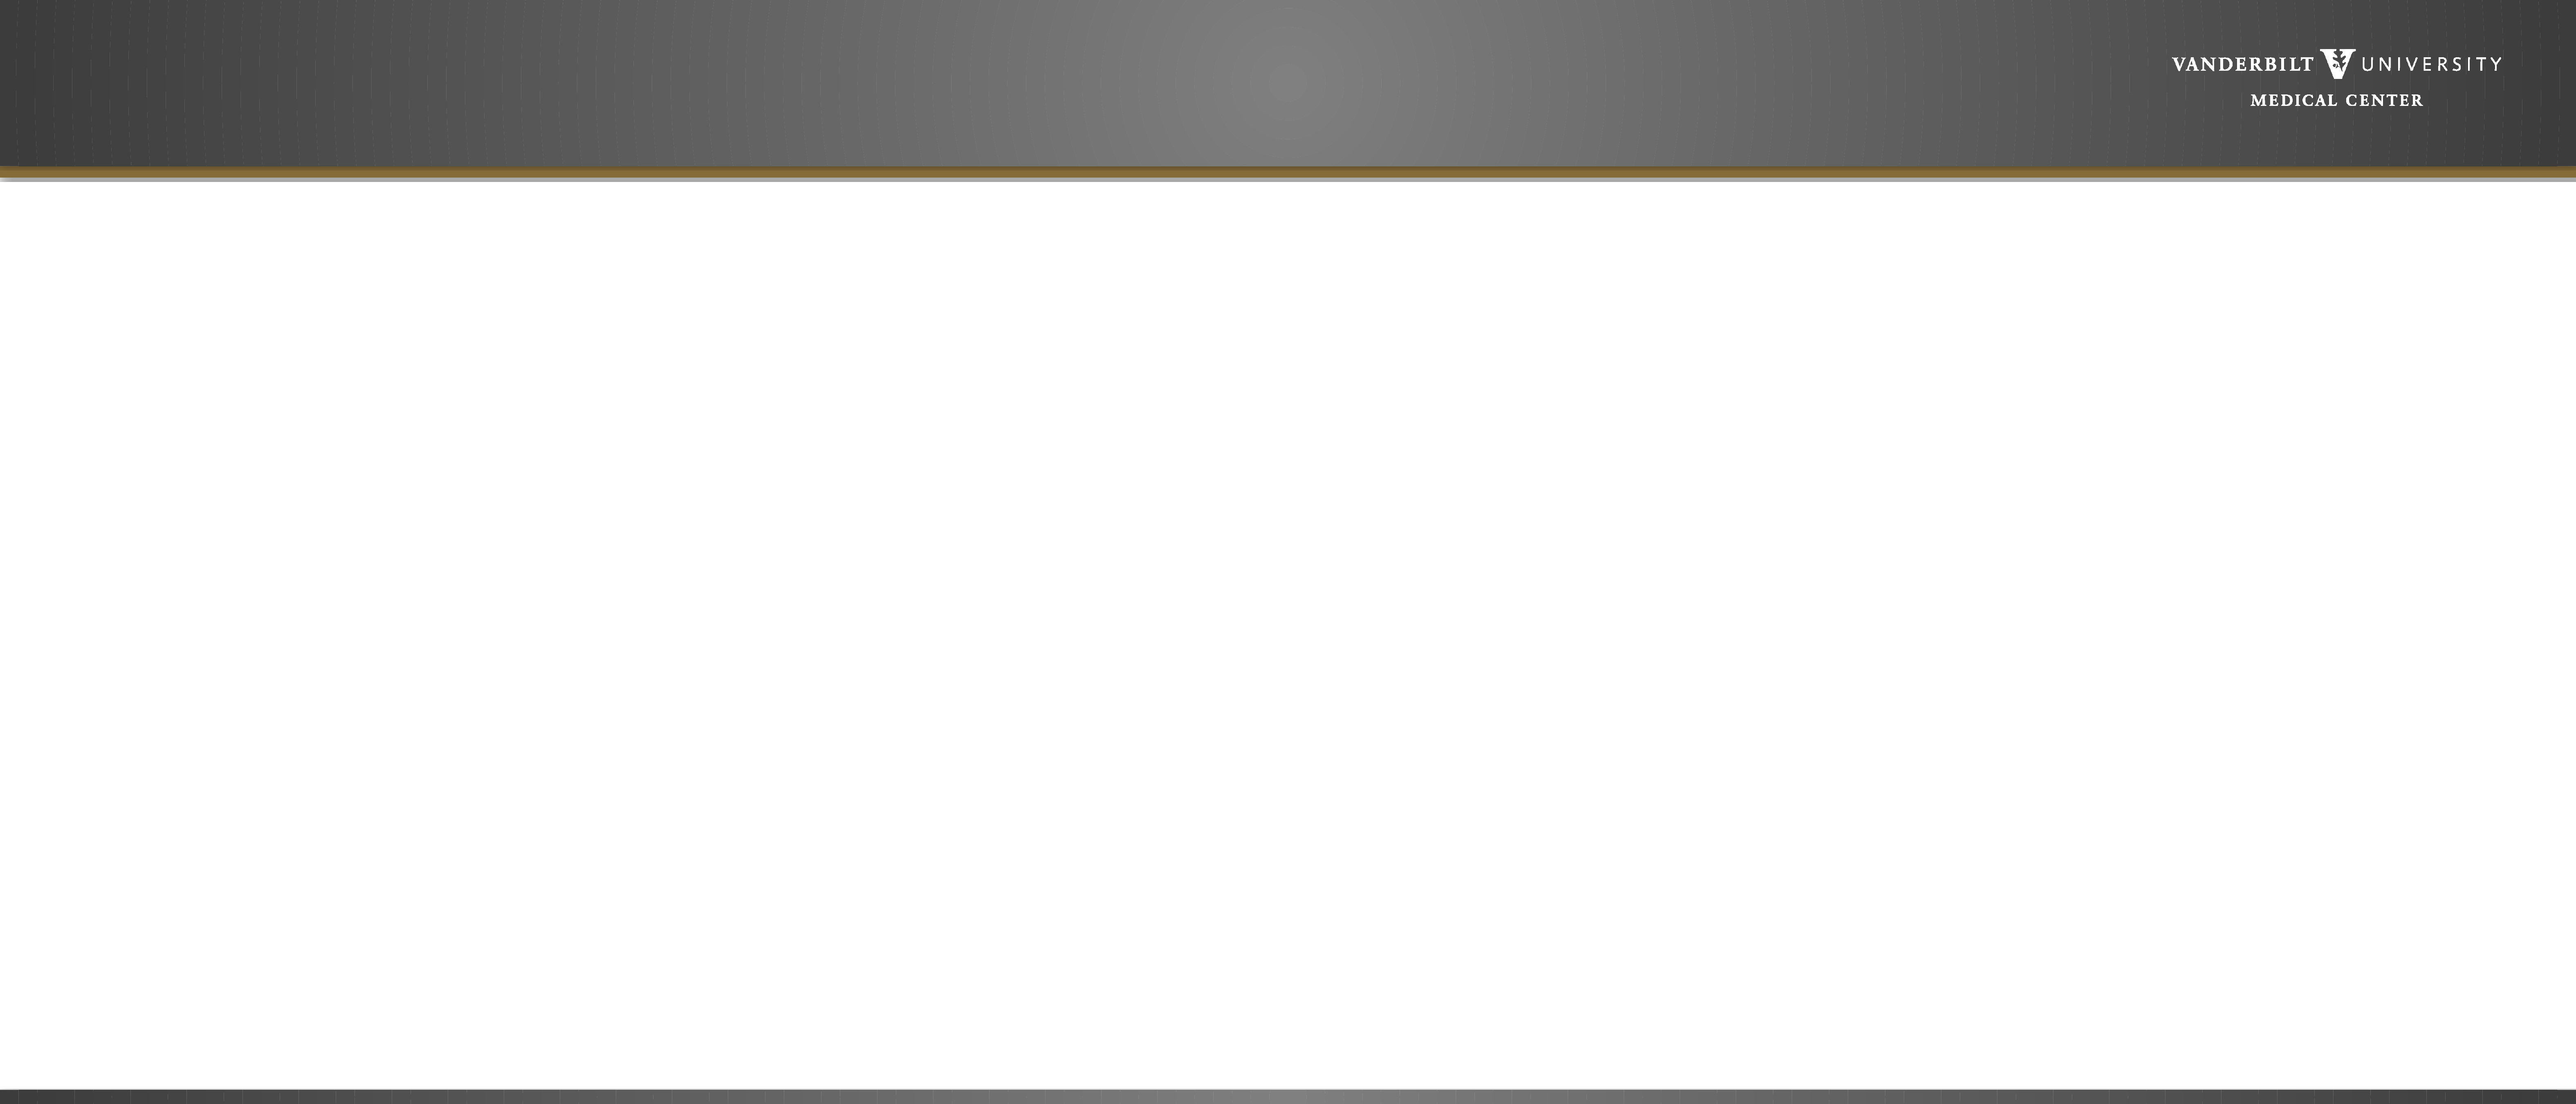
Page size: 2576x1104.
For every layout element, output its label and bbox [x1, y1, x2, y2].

picture [2172, 49, 2501, 106]
